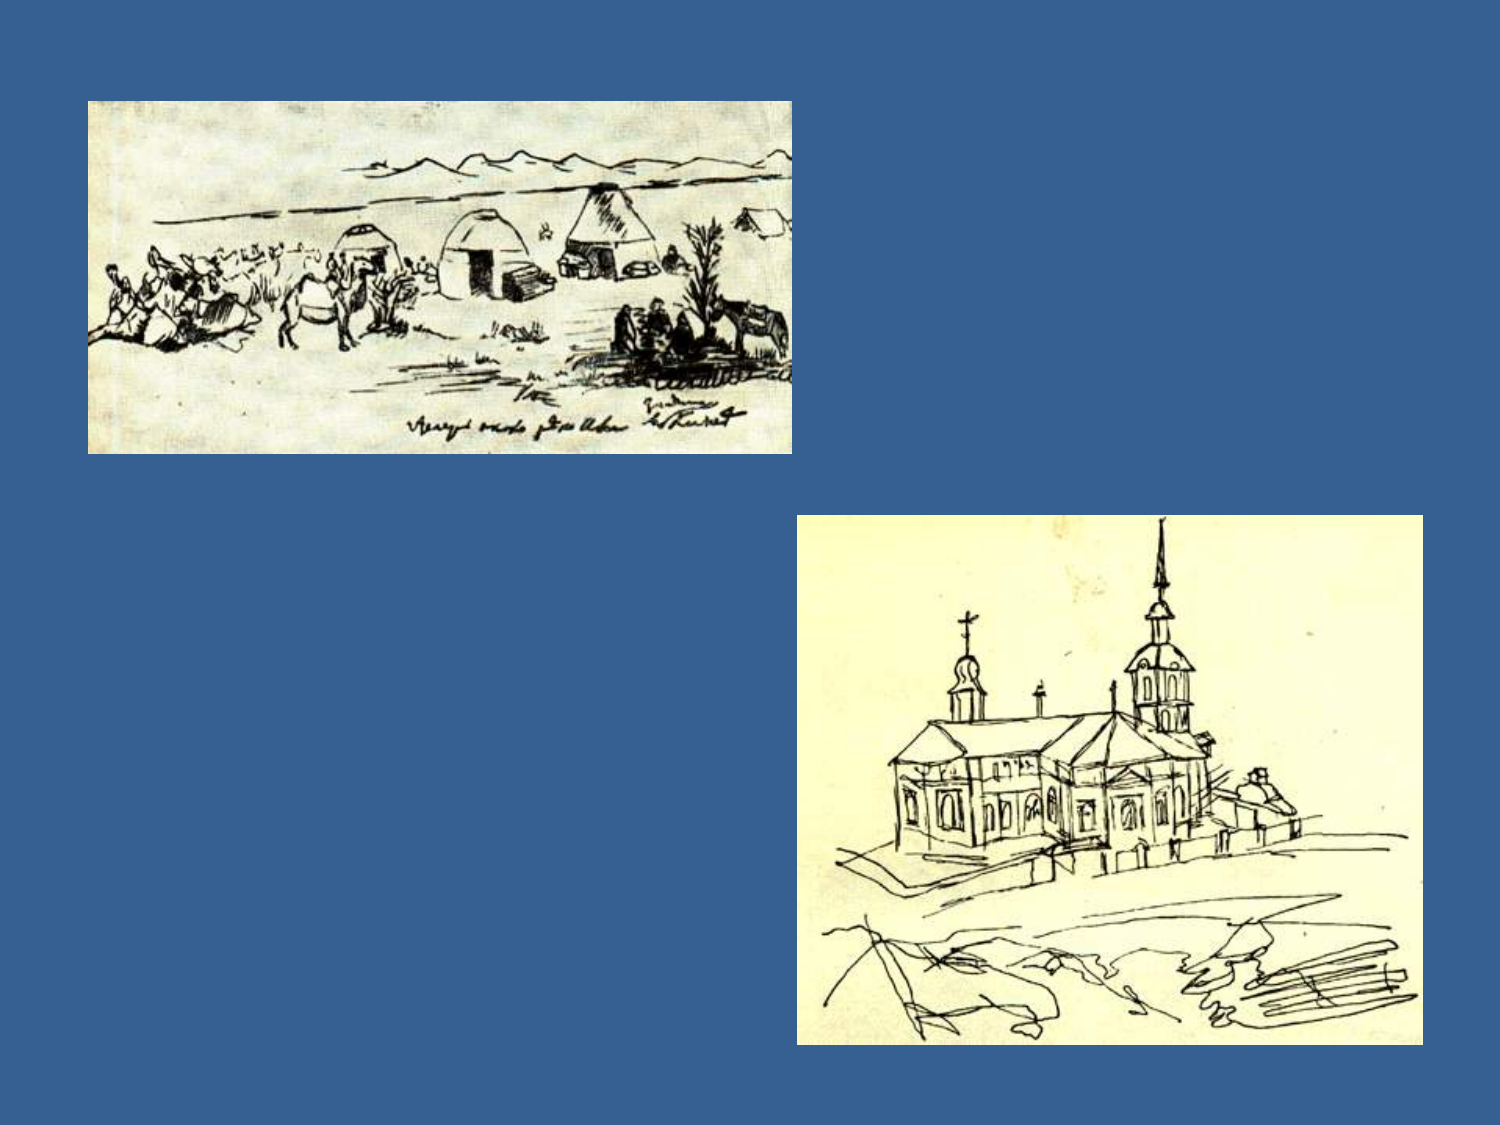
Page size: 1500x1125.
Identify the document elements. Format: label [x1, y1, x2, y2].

picture [88, 101, 792, 454]
picture [796, 515, 1423, 1046]
